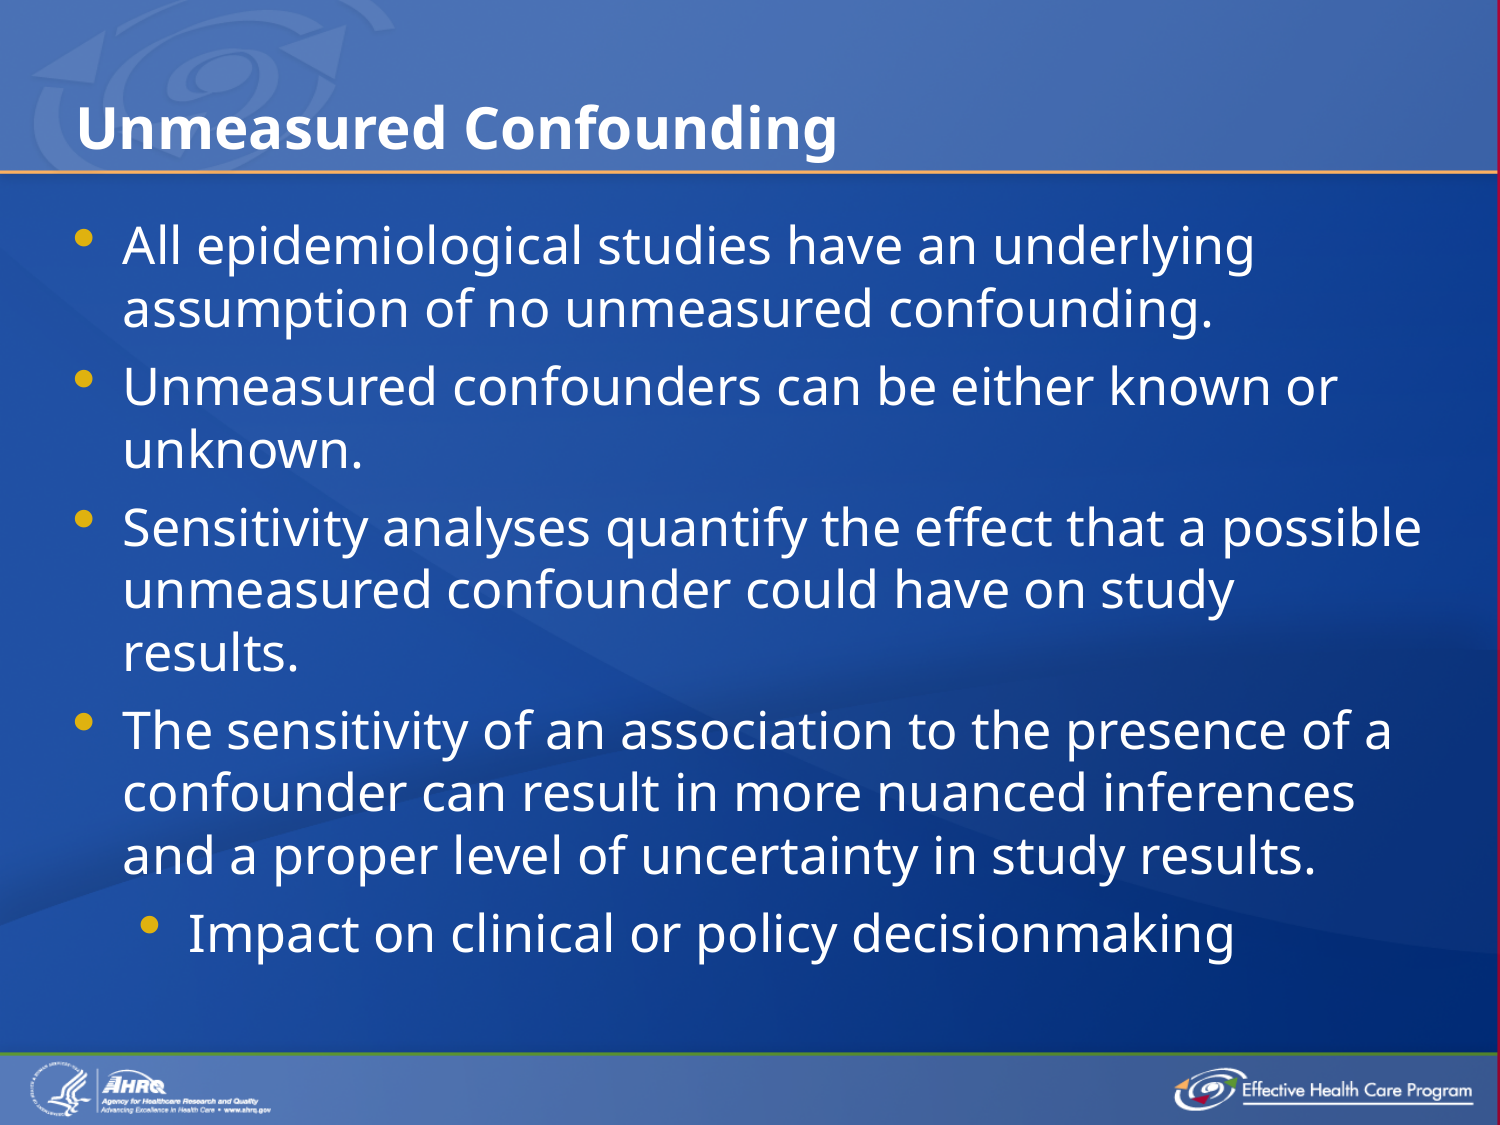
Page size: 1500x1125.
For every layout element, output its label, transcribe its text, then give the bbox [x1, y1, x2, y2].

picture [0, 0, 1500, 1125]
list All epidemiological studies have an underlying assumption of no unmeasured confounding. Unmeasured confounders can be either known or unknown. Sensitivity analyses quantify the effect that a possible unmeasured confounder could have on study results. The sensitivity of an association to the presence of a confounder can result in more nuanced inferences and a proper level of uncertainty in study results. Impact on clinical or policy decisionmaking [75, 213, 1425, 1005]
title Unmeasured Confounding [75, 21, 1425, 163]
